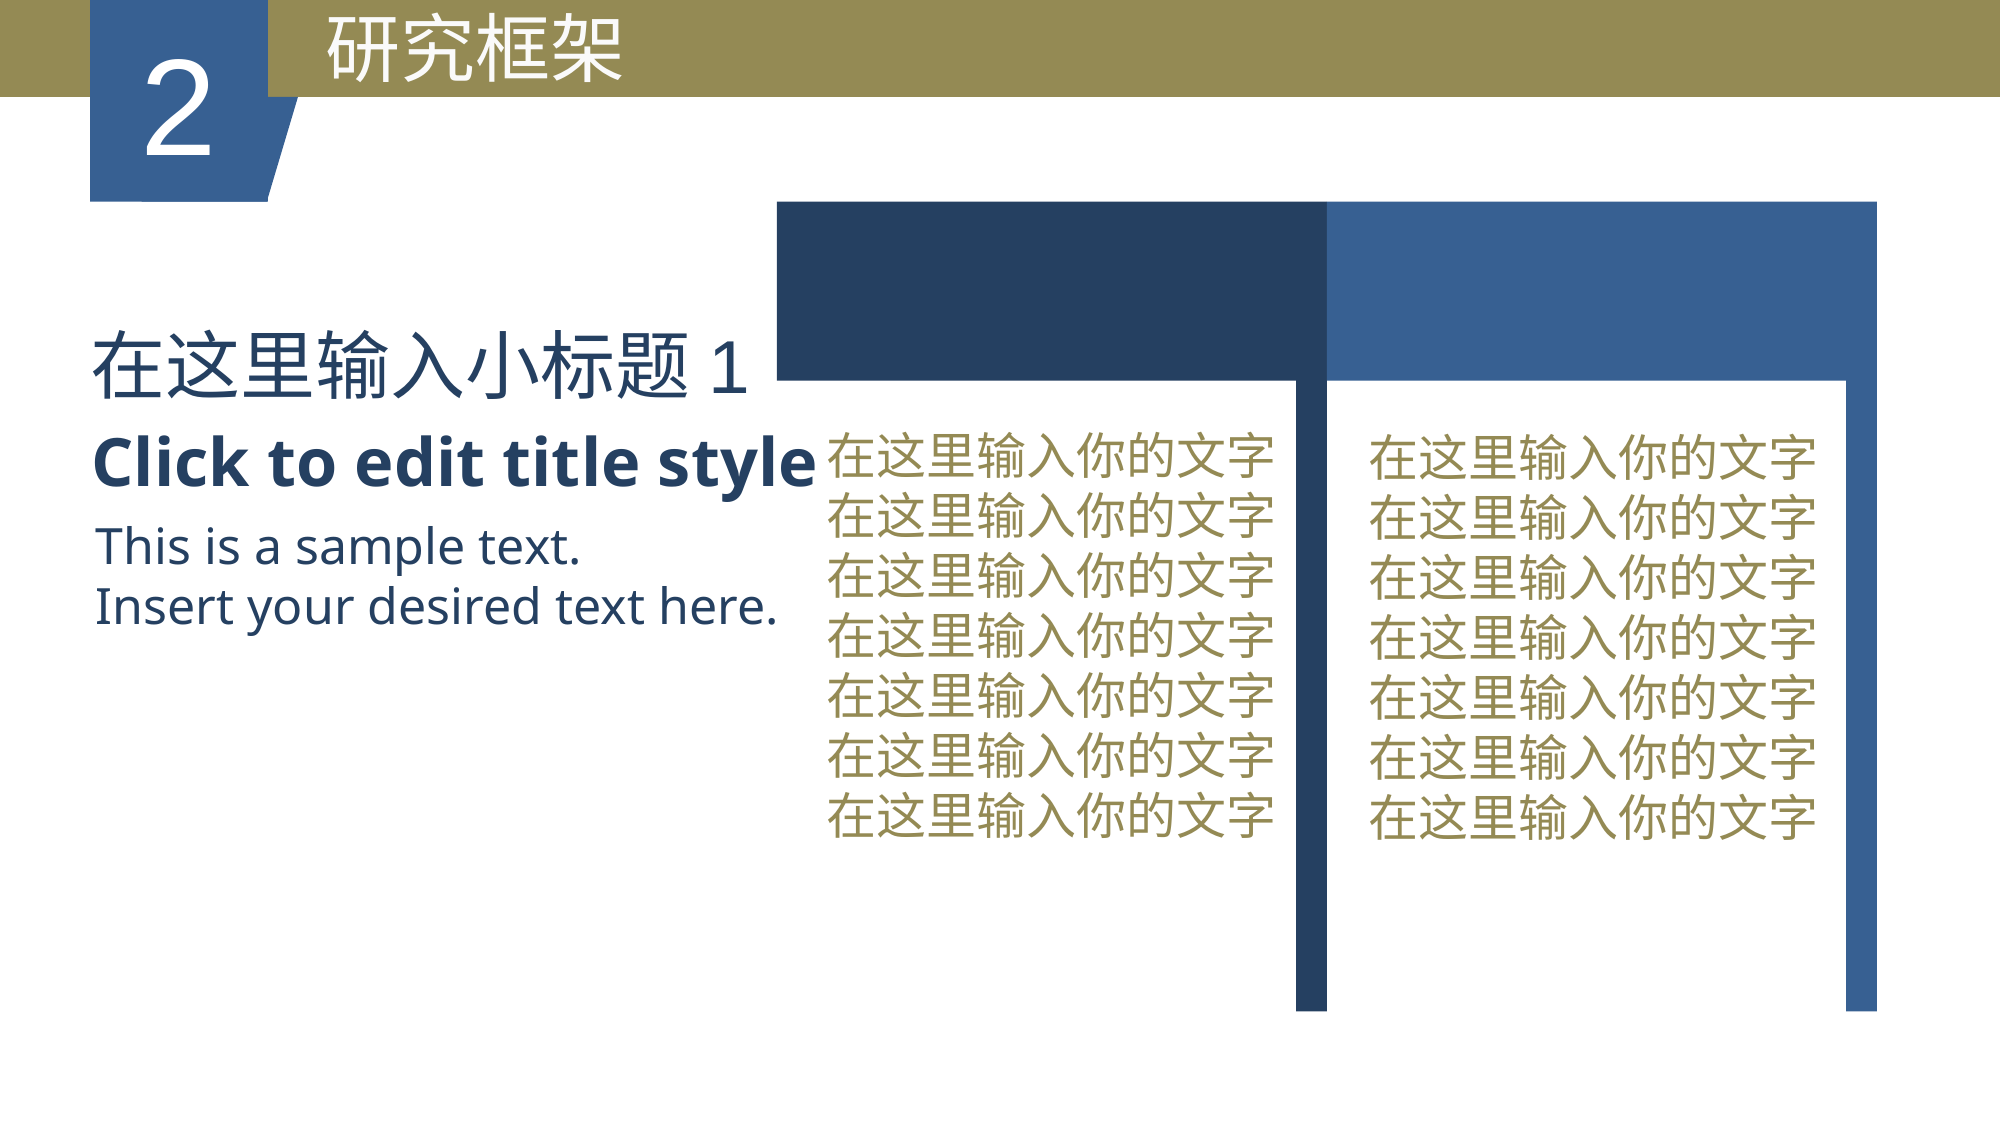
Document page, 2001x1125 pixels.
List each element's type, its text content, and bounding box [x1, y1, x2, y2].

text_box [1295, 558, 1328, 1013]
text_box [92, 0, 296, 204]
text_box 在这里输入你的文字 在这里输入你的文字 在这里输入你的文字 在这里输入你的文字 在这里输入你的文字 在这里输入你的文字 在这里输入你的文字 [1353, 419, 1834, 915]
text_box 在这里输入你的文字 在这里输入你的文字 在这里输入你的文字 在这里输入你的文字 在这里输入你的文字 在这里输入你的文字 在这里输入你的文字 [811, 417, 1292, 912]
text_box [1326, 201, 1878, 1013]
text_box [776, 201, 1328, 412]
text_box 研究框架 [296, 0, 732, 100]
text_box 在这里输入小标题1 [75, 311, 765, 417]
text_box This is a sample text. Insert your desired text here. [80, 507, 811, 643]
text_box Click to edit title style [76, 412, 1358, 558]
text_box [0, 0, 90, 98]
text_box [732, 0, 2000, 98]
